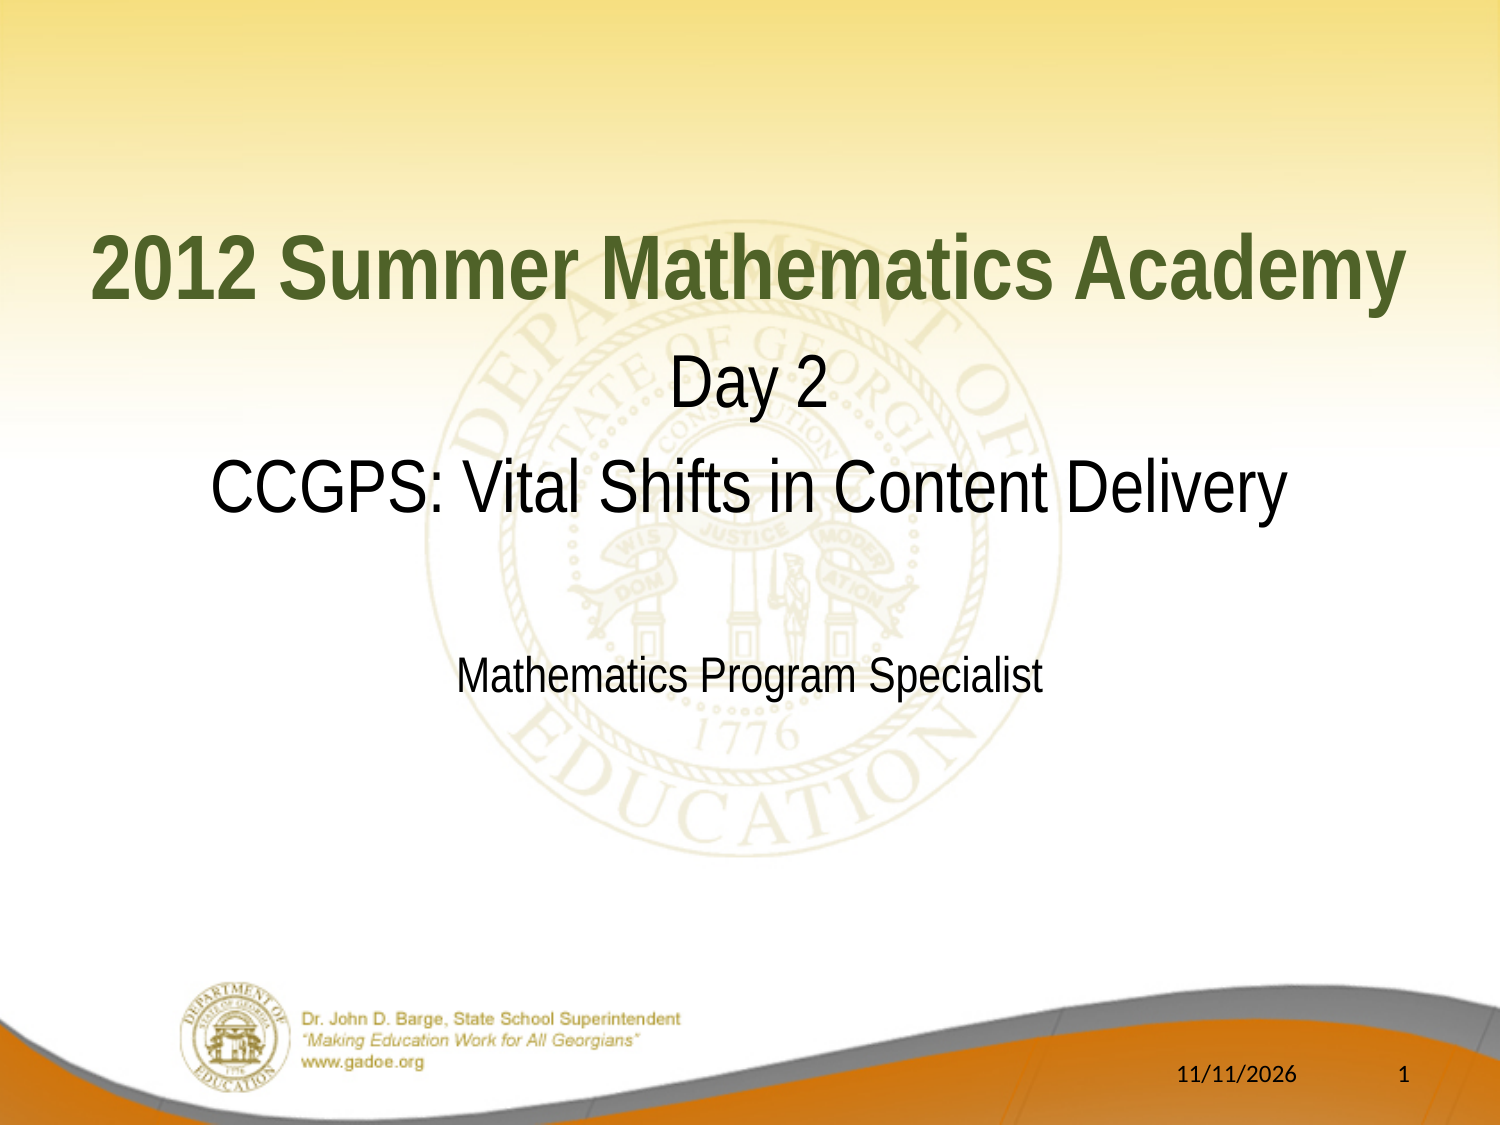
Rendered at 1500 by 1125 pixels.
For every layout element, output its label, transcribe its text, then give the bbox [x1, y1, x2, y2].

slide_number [1137, 1042, 1313, 1103]
slide_number 1 [1325, 1042, 1425, 1103]
list 2012 Summer Mathematics Academy Day 2 CCGPS: Vital Shifts in Content Delivery Mathematics Program Specialist [74, 199, 1426, 943]
picture [0, 0, 1500, 1125]
